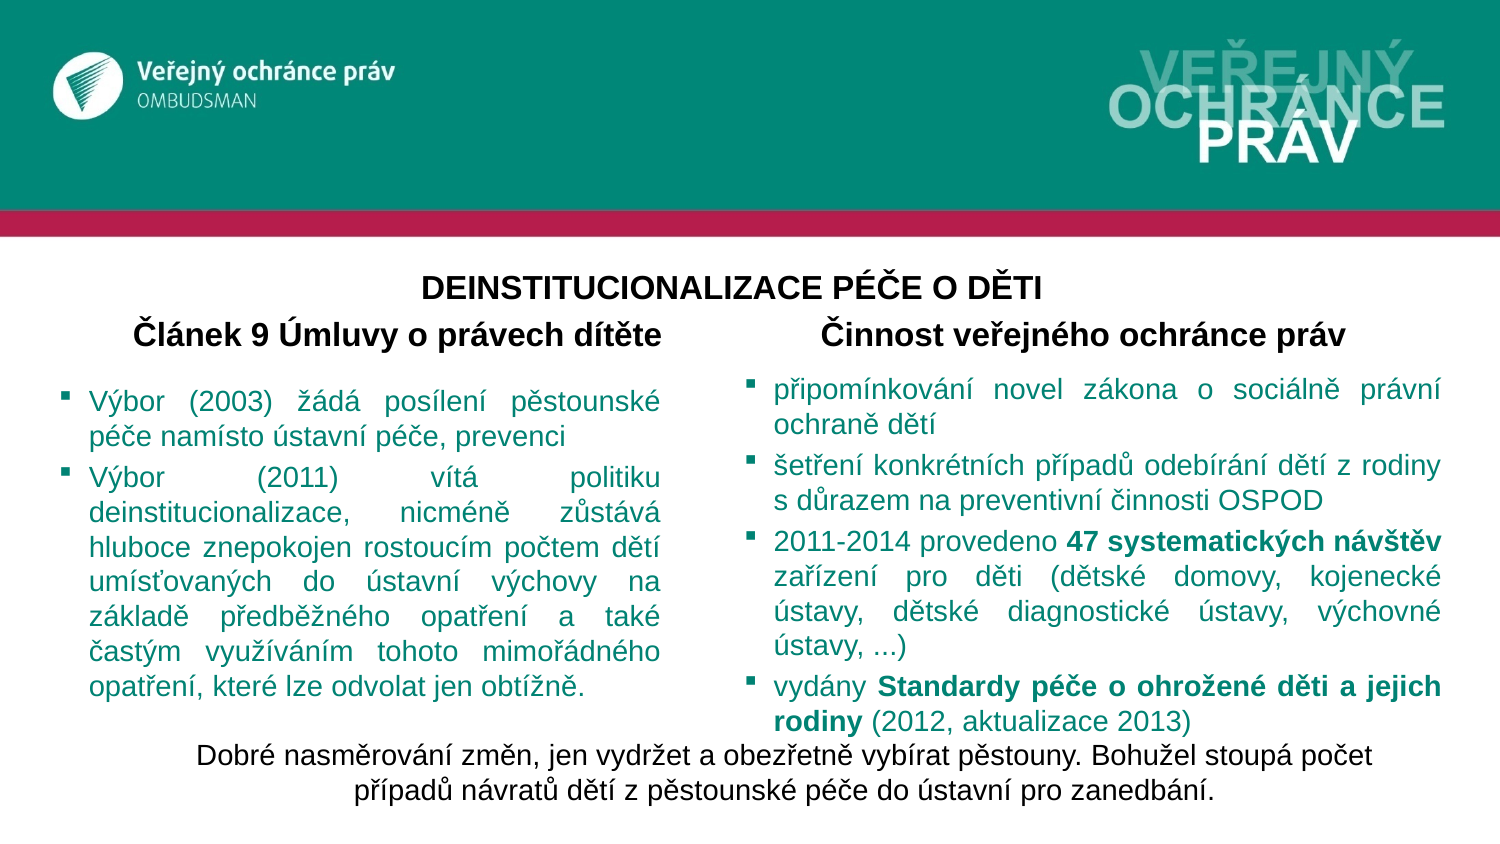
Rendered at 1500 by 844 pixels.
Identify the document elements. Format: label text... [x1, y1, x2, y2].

text_box Dobré nasměrování změn, jen vydržet a obezřetně vybírat pěstouny. Bohužel stoupá počet případů návratů dětí z pěstounské péče do ústavní pro zanedbání. [135, 728, 1435, 814]
text_box připomínkování novel zákona o sociálně právní ochraně dětí šetření konkrétních případů odebírání dětí z rodiny s důrazem na preventivní činnosti OSPOD 2011-2014 provedeno 47 systematických návštěv zařízení pro děti (dětské domovy, kojenecké ústavy, dětské diagnostické ústavy, výchovné ústavy, ...) vydány Standardy péče o ohrožené děti a jejich rodiny (2012, aktualizace 2013) [714, 362, 1473, 635]
title Článek 9 Úmluvy o právech dítěte Činnost veřejného ochránce práv [117, 303, 1468, 363]
picture [0, 0, 1500, 799]
text_box DEINSTITUCIONALIZACE PÉČE O DĚTI [100, 256, 1365, 316]
list Výbor (2003) žádá posílení pěstounské péče namísto ústavní péče, prevenci Výbor (2011) vítá politiku deinstitucionalizace, nicméně zůstává hluboce znepokojen rostoucím počtem dětí umísťovaných do ústavní výchovy na základě předběžného opatření a také častým využíváním tohoto mimořádného opatření, které lze odvolat jen obtížně. [29, 374, 691, 706]
